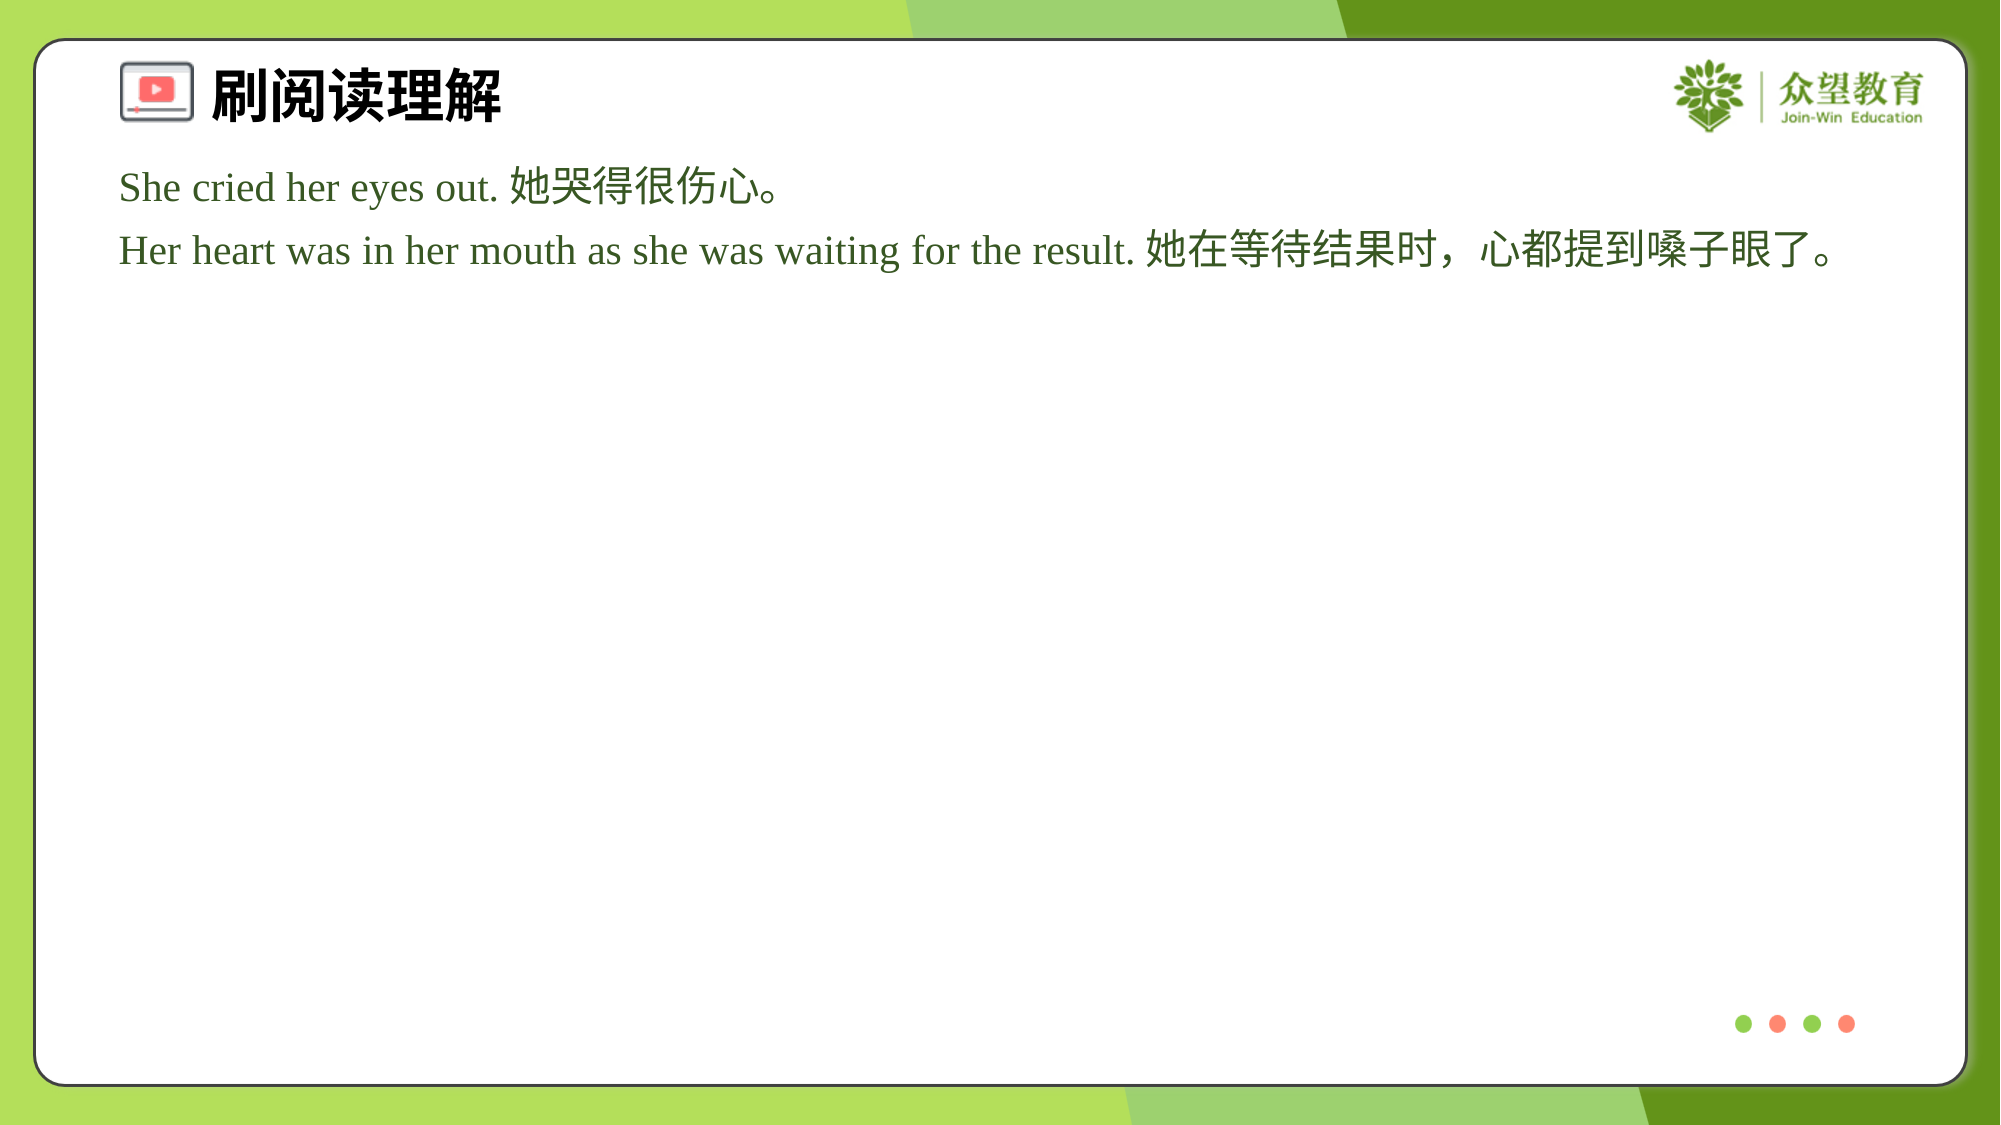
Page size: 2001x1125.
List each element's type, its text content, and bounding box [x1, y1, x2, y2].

text_box She cried her eyes out.她哭得很伤心。 Her heart was in her mouth as she was waiting for the result.她在等待结果时，心都提到嗓子眼了。 [118, 147, 1883, 331]
picture [0, 0, 2000, 1125]
